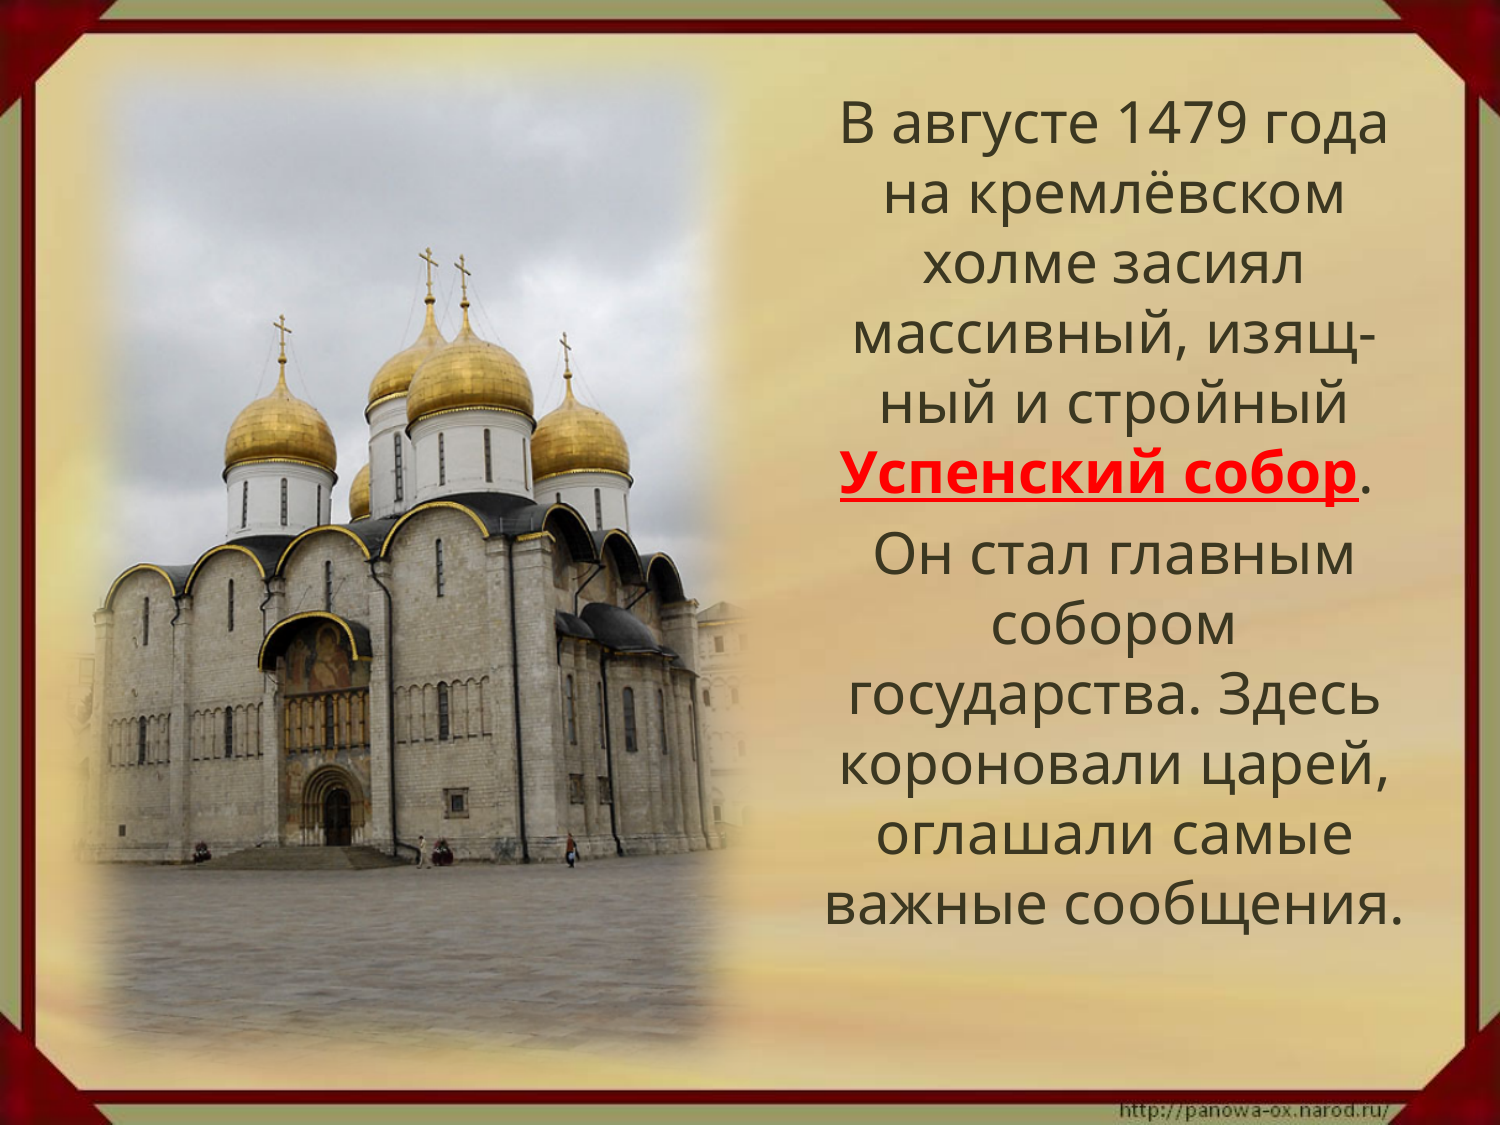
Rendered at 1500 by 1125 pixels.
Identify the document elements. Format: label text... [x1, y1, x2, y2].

list В августе 1479 года на кремлёвском холме засиял массивный, изящ-ный и стройный Успенский собор. Он стал главным собором государства. Здесь короновали царей, оглашали самые важные сообщения. [767, 78, 1435, 1005]
picture [0, 0, 1500, 1125]
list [52, 17, 763, 1095]
